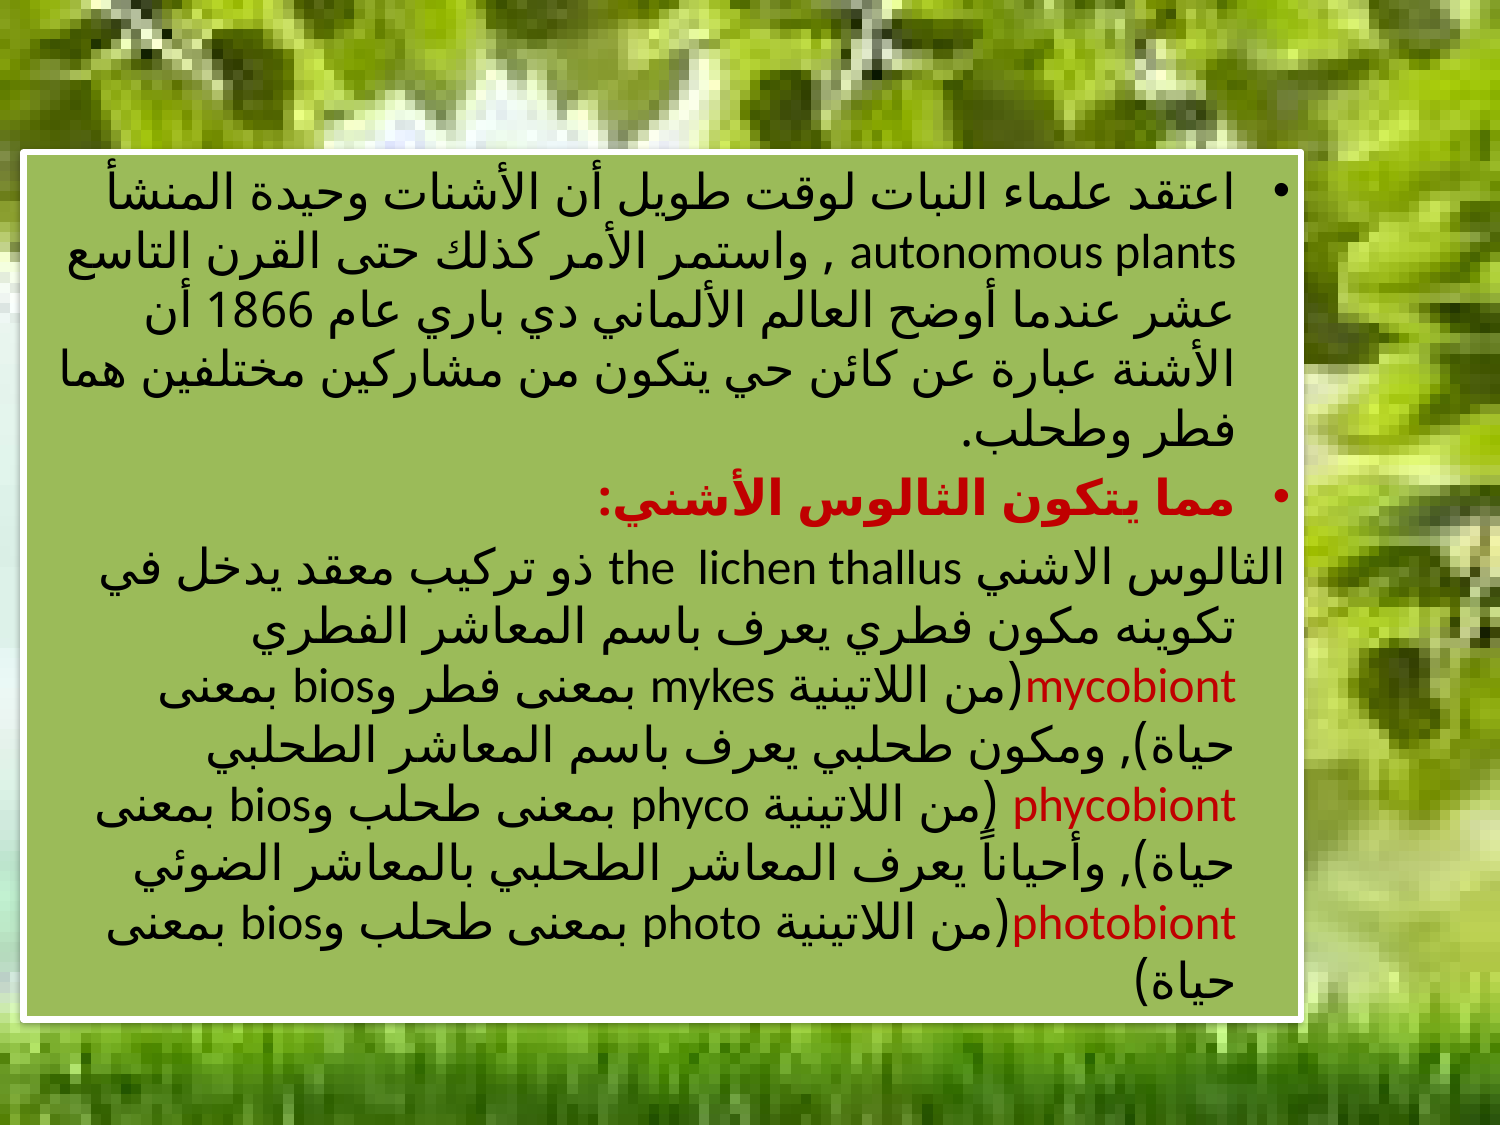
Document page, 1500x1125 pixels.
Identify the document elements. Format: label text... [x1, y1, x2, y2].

list اعتقد علماء النبات لوقت طويل أن الأشنات وحيدة المنشأ autonomous plants , واستمر الأمر كذلك حتى القرن التاسع عشر عندما أوضح العالم الألماني دي باري عام 1866 أن الأشنة عبارة عن كائن حي يتكون من مشاركين مختلفين هما فطر وطحلب. مما يتكون الثالوس الأشني: الثالوس الاشني the lichen thallus ذو تركيب معقد يدخل في تكوينه مكون فطري يعرف باسم المعاشر الفطري mycobiont(من اللاتينية mykes بمعنى فطر وbios بمعنى حياة), ومكون طحلبي يعرف باسم المعاشر الطحلبي phycobiont (من اللاتينية phyco بمعنى طحلب وbios بمعنى حياة), وأحياناً يعرف المعاشر الطحلبي بالمعاشر الضوئي photobiont(من اللاتينية photo بمعنى طحلب وbios بمعنى حياة) [20, 149, 1304, 1023]
picture [0, 0, 1500, 1125]
